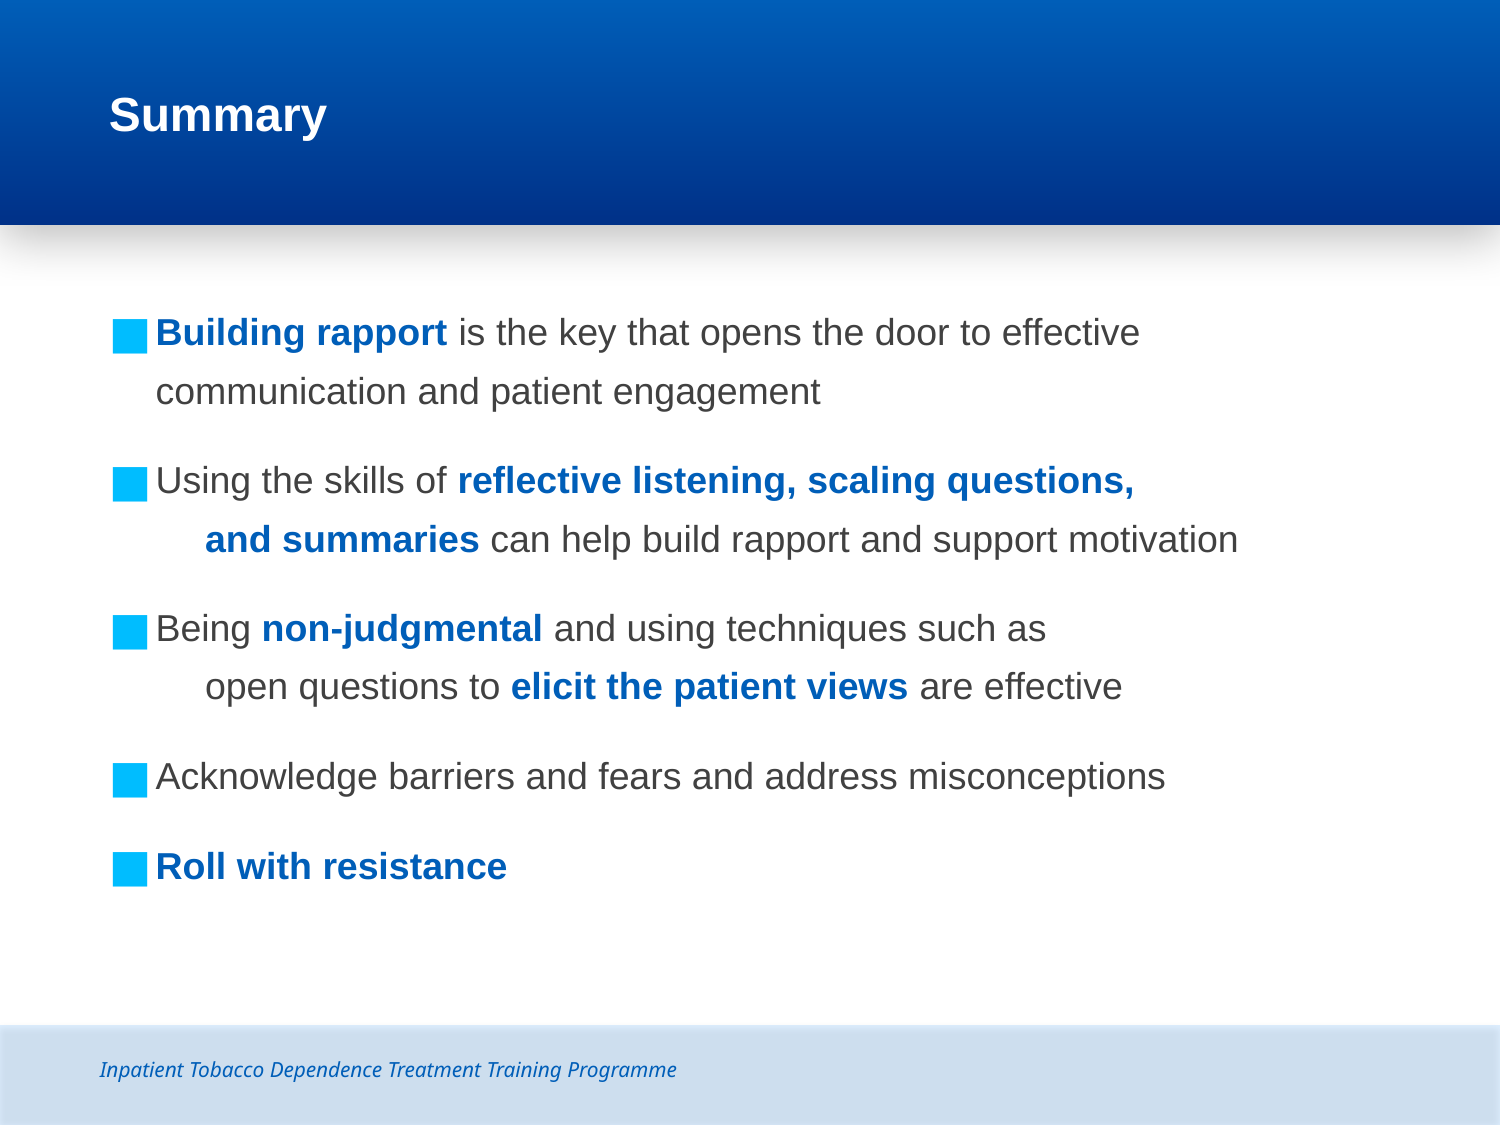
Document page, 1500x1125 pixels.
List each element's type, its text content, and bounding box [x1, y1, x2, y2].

title Summary [93, 24, 1401, 201]
list Building rapport is the key that opens the door to effective communication and patient engagement Using the skills of reflective listening, scaling questions, and summaries can help build rapport and support motivation Being non-judgmental and using techniques such as open questions to elicit the patient views are effective Acknowledge barriers and fears and address misconceptions Roll with resistance [93, 287, 1401, 976]
text_box Inpatient Tobacco Dependence Treatment Training Programme [84, 1038, 790, 1099]
